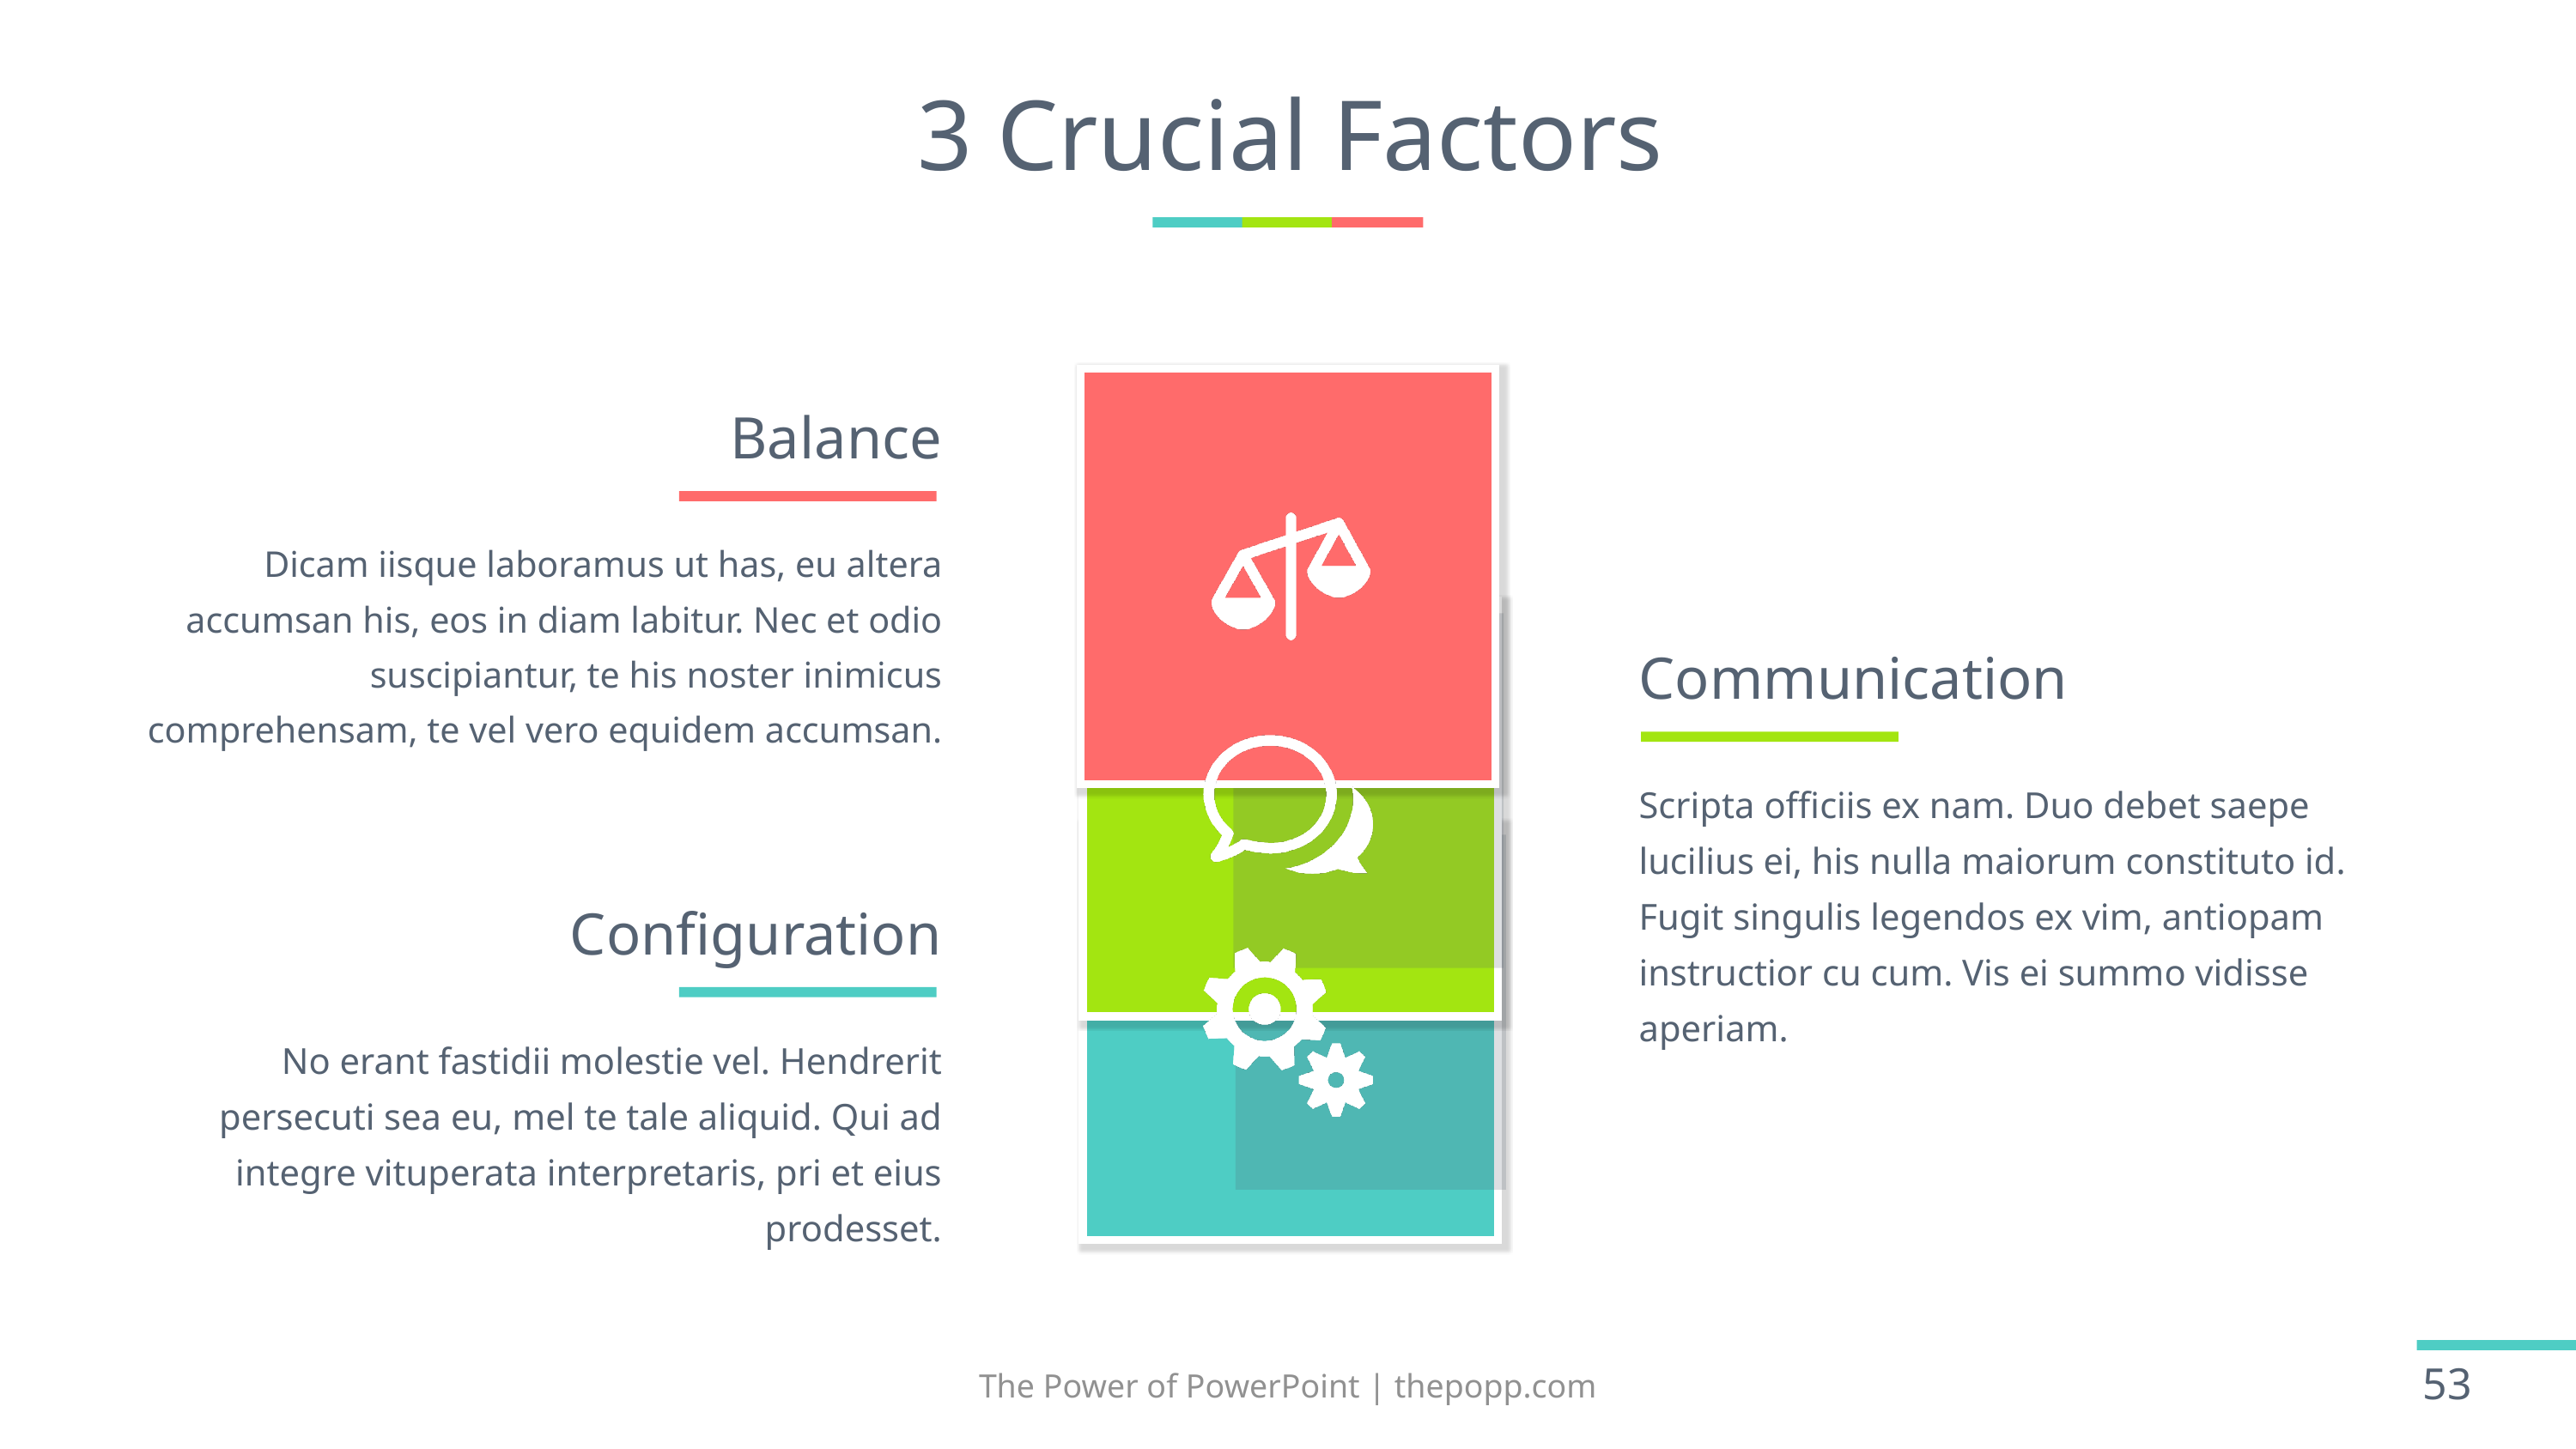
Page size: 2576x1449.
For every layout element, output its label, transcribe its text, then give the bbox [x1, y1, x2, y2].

title 3 Crucial Factors [69, 49, 2512, 230]
picture [1203, 948, 1373, 1118]
list Configuration [134, 879, 956, 985]
list Balance [134, 383, 956, 489]
picture [1200, 491, 1370, 661]
list Dicam iisque laboramus ut has, eu altera accumsan his, eos in diam labitur. Nec et odio suscipiantur, te his noster inimicus comprehensam, te vel vero equidem accumsan. [134, 523, 956, 777]
slide_number 53 [2409, 1351, 2576, 1421]
picture [1203, 724, 1373, 894]
list Scripta officiis ex nam. Duo debet saepe lucilius ei, his nulla maiorum constituto id. Fugit singulis legendos ex vim, antiopam instructior cu cum. Vis ei summo vidisse aperiam. [1625, 763, 2447, 1017]
list No erant fastidii molestie vel. Hendrerit persecuti sea eu, mel te tale aliquid. Qui ad integre vituperata interpretaris, pri et eius prodesset. [134, 1018, 956, 1272]
footer The Power of PowerPoint | thepopp.com [853, 1349, 1723, 1427]
list Communication [1625, 623, 2447, 730]
